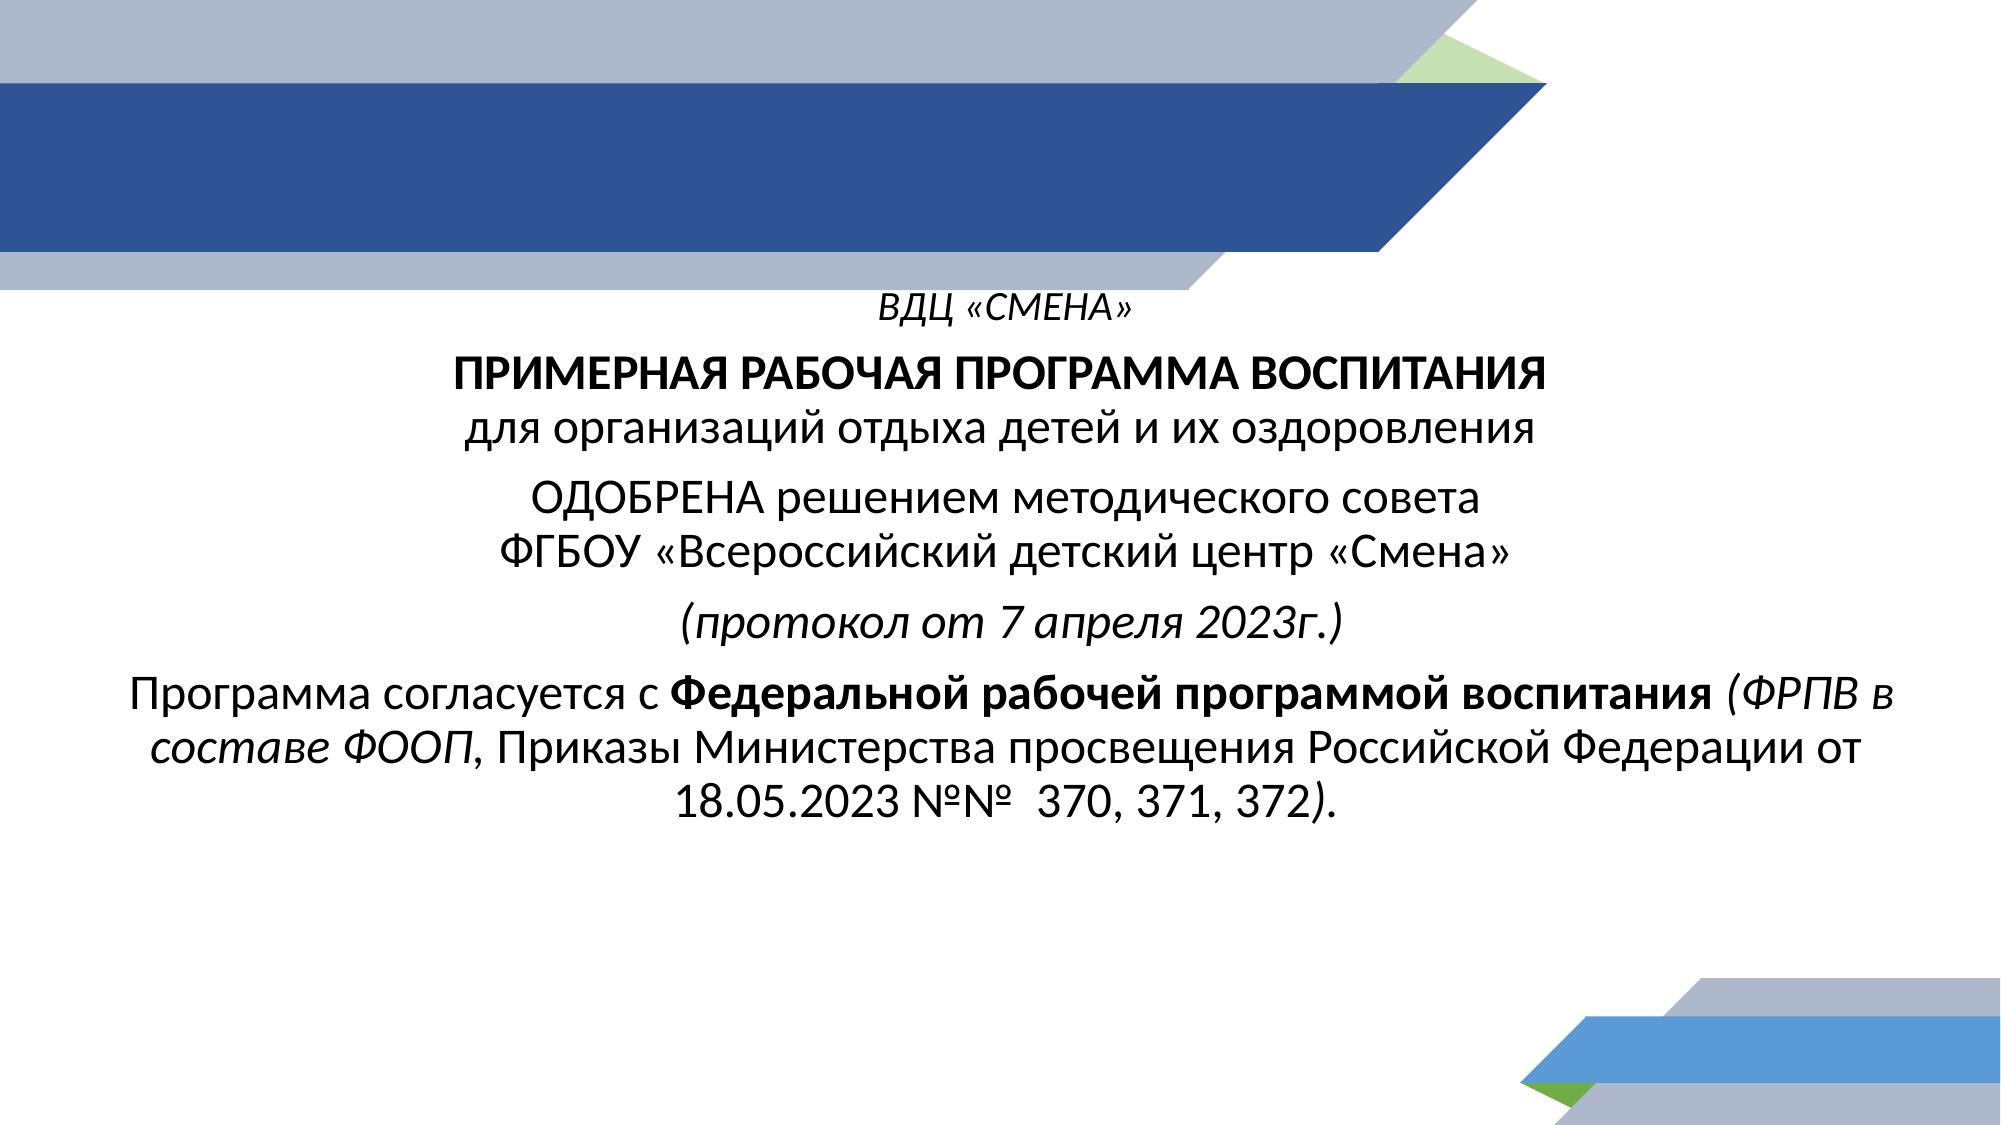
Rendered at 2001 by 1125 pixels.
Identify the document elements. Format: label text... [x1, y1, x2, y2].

list ВДЦ «СМЕНА» ПРИМЕРНАЯ РАБОЧАЯ ПРОГРАММА ВОСПИТАНИЯ для организаций отдыха детей и их оздоровления ОДОБРЕНА решением методического совета ФГБОУ «Всероссийский детский центр «Смена» (протокол от 7 апреля 2023г.) Программа согласуется с Федеральной рабочей программой воспитания (ФРПВ в составе ФООП, Приказы Министерства просвещения Российской Федерации от 18.05.2023 №№ 370, 371, 372). [68, 89, 1922, 1103]
